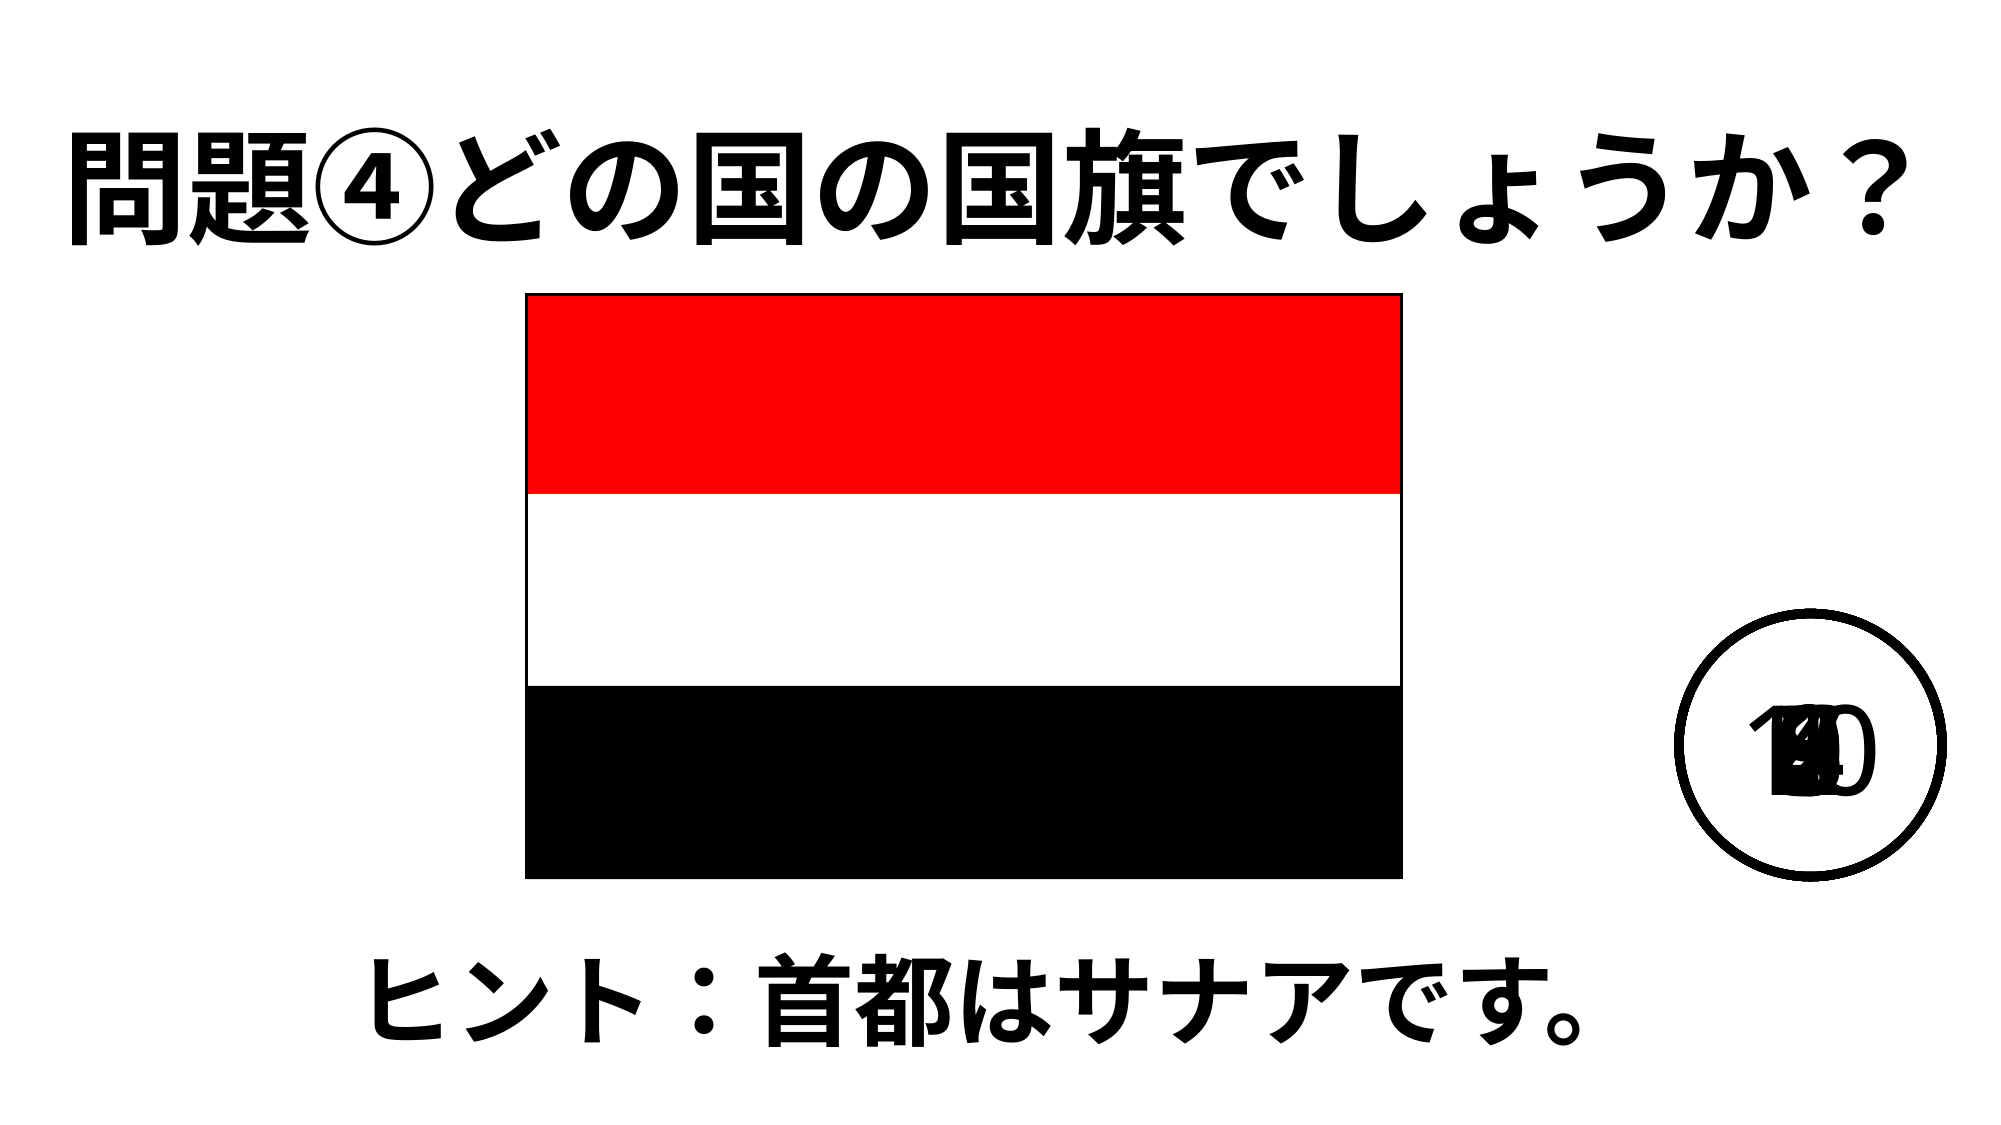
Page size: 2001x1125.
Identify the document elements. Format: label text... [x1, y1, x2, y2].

text_box 問題④どの国の国旗でしょうか？ [0, 101, 2000, 267]
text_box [526, 294, 1402, 880]
text_box ヒント：首都はサナアです。 [0, 931, 2000, 1066]
text_box 0 [1673, 607, 1948, 883]
